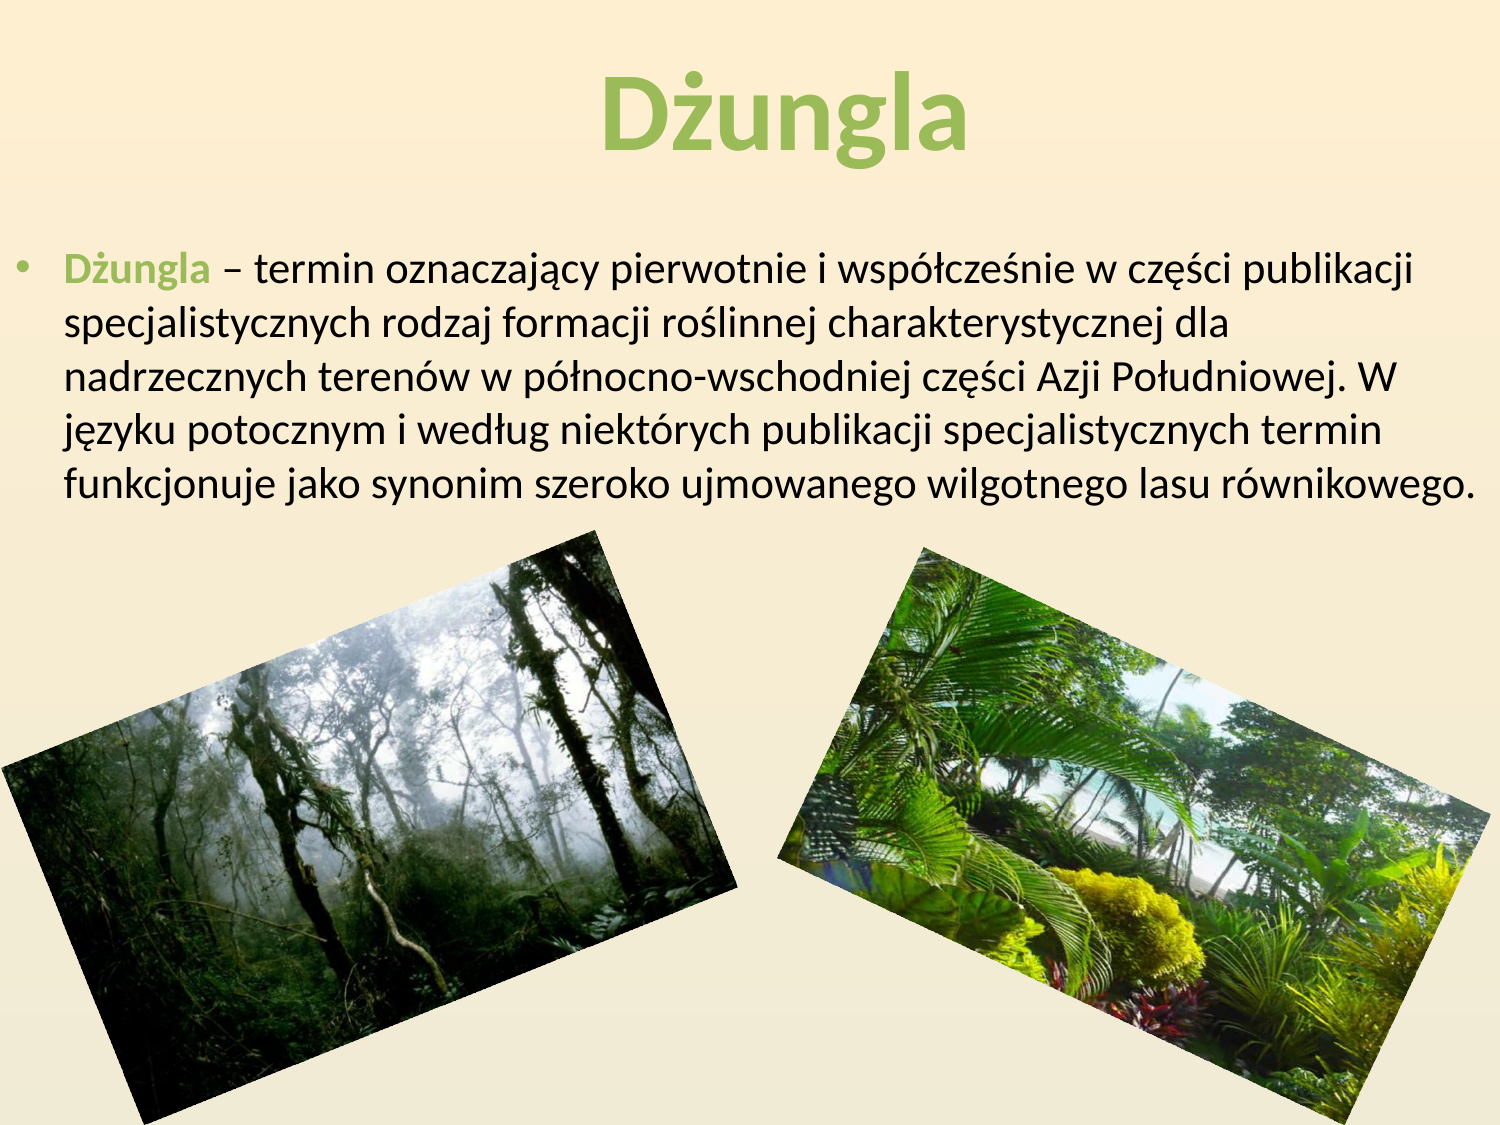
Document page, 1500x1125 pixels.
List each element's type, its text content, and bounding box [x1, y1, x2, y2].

picture [778, 548, 1490, 1124]
picture [2, 531, 737, 1124]
text_box Dżungla [383, 30, 1187, 181]
list Dżungla – termin oznaczający pierwotnie i współcześnie w części publikacji specjalistycznych rodzaj formacji roślinnej charakterystycznej dla nadrzecznych terenów w północno-wschodniej części Azji Południowej. W języku potocznym i według niektórych publikacji specjalistycznych termin funkcjonuje jako synonim szeroko ujmowanego wilgotnego lasu równikowego. [0, 231, 1500, 563]
